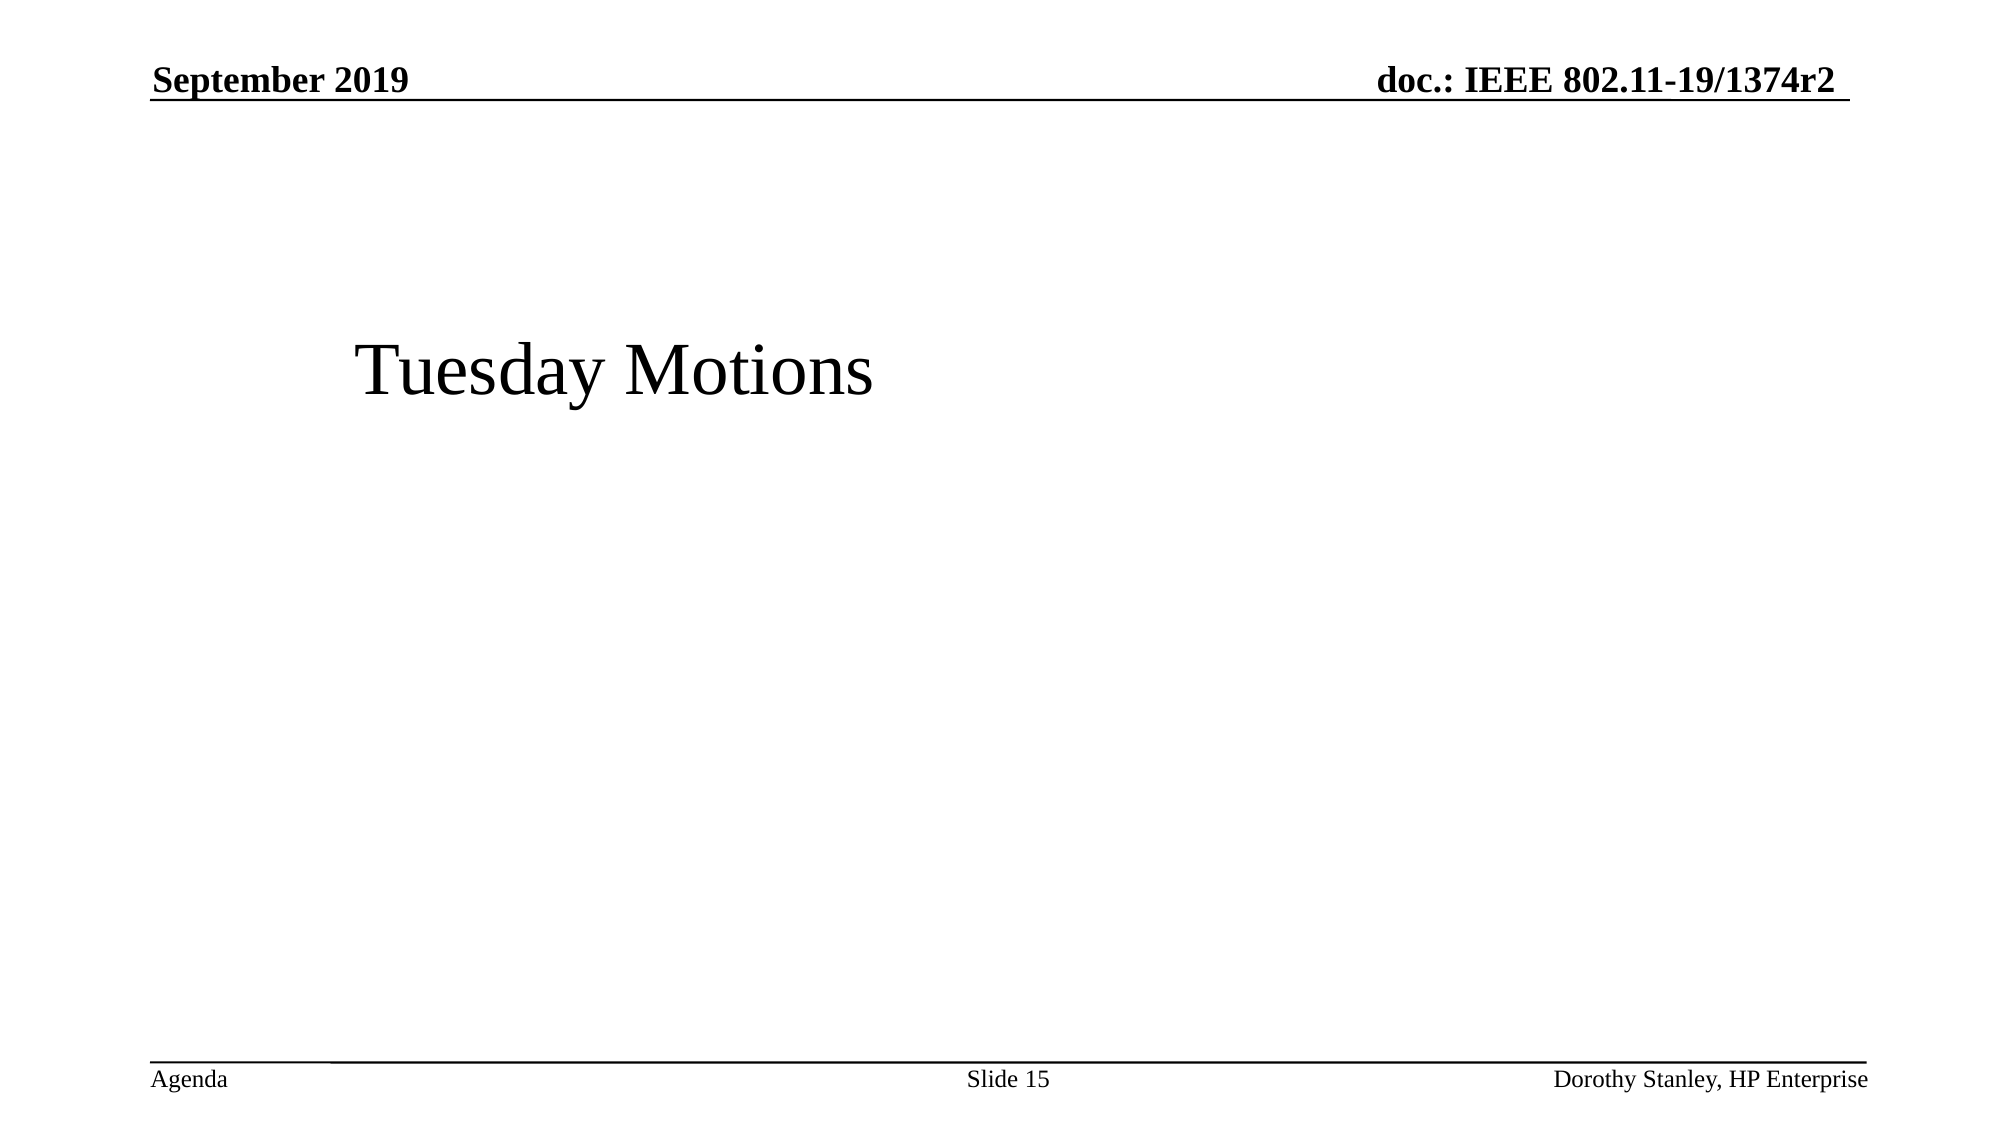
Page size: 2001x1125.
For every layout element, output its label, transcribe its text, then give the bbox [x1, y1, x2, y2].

text_box Tuesday Motions [340, 312, 891, 418]
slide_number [152, 54, 567, 100]
slide_number Slide 15 [964, 1062, 1053, 1093]
footer Dorothy Stanley, HP Enterprise [1549, 1062, 1869, 1093]
